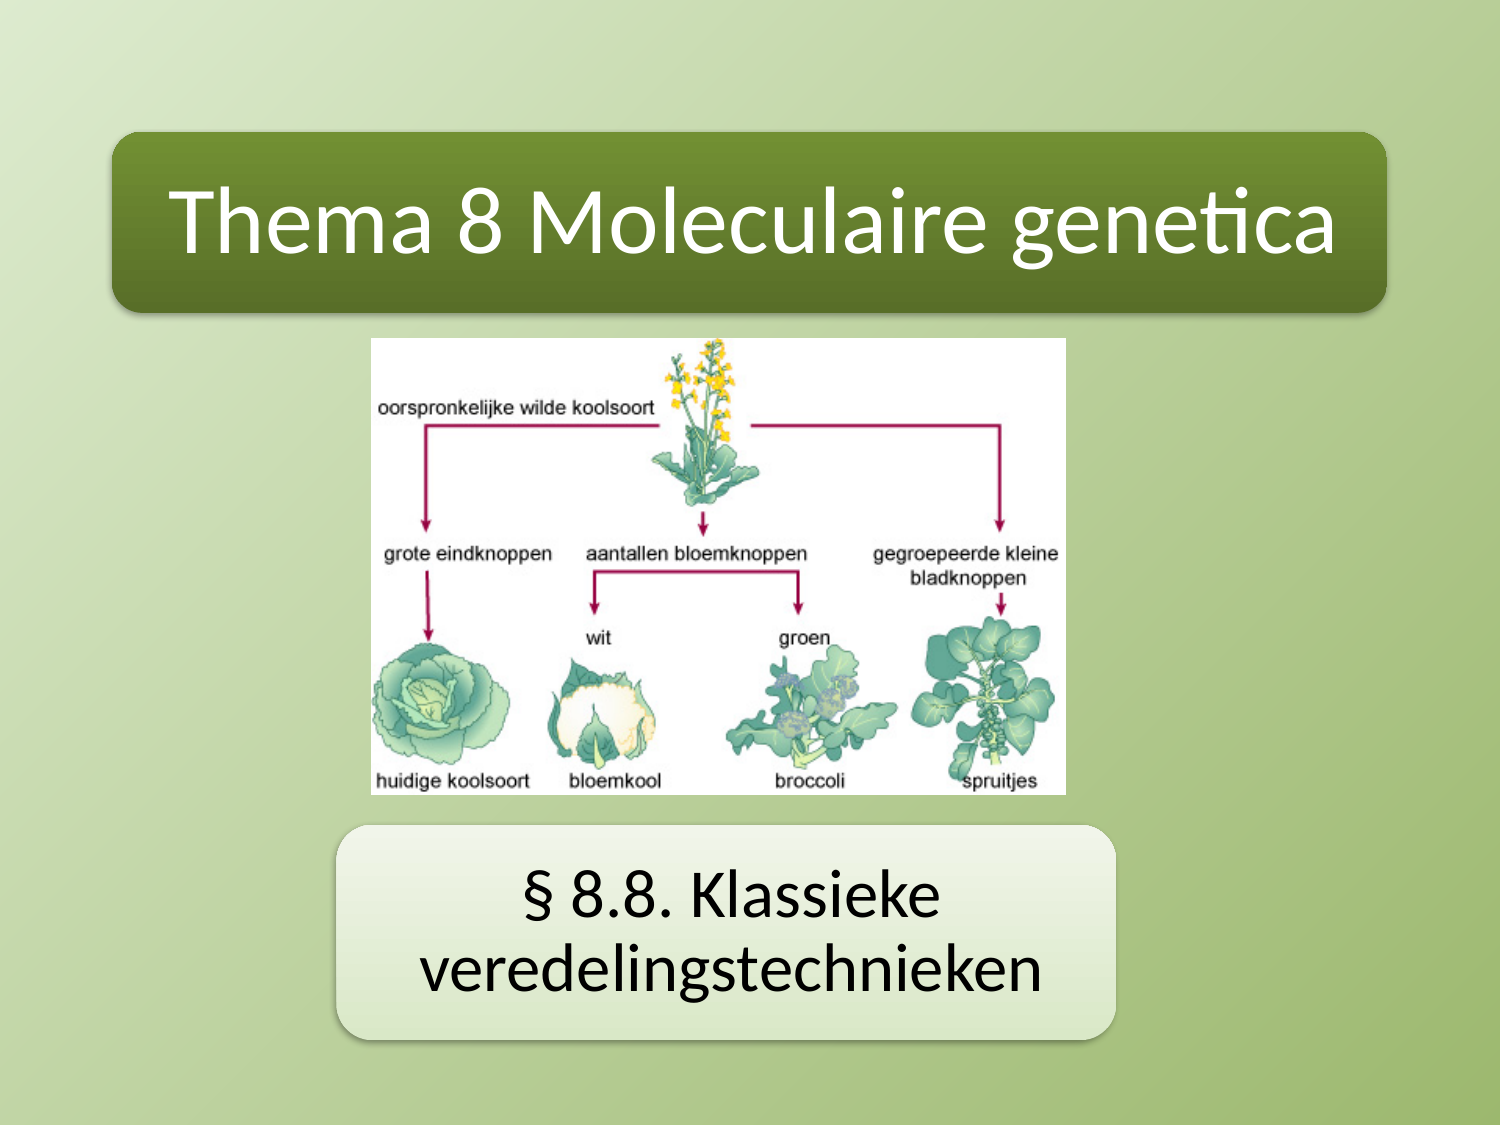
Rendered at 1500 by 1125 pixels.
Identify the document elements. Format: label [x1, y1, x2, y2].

text_box [111, 101, 1388, 344]
text_box [336, 822, 1117, 1043]
picture [371, 337, 1066, 795]
